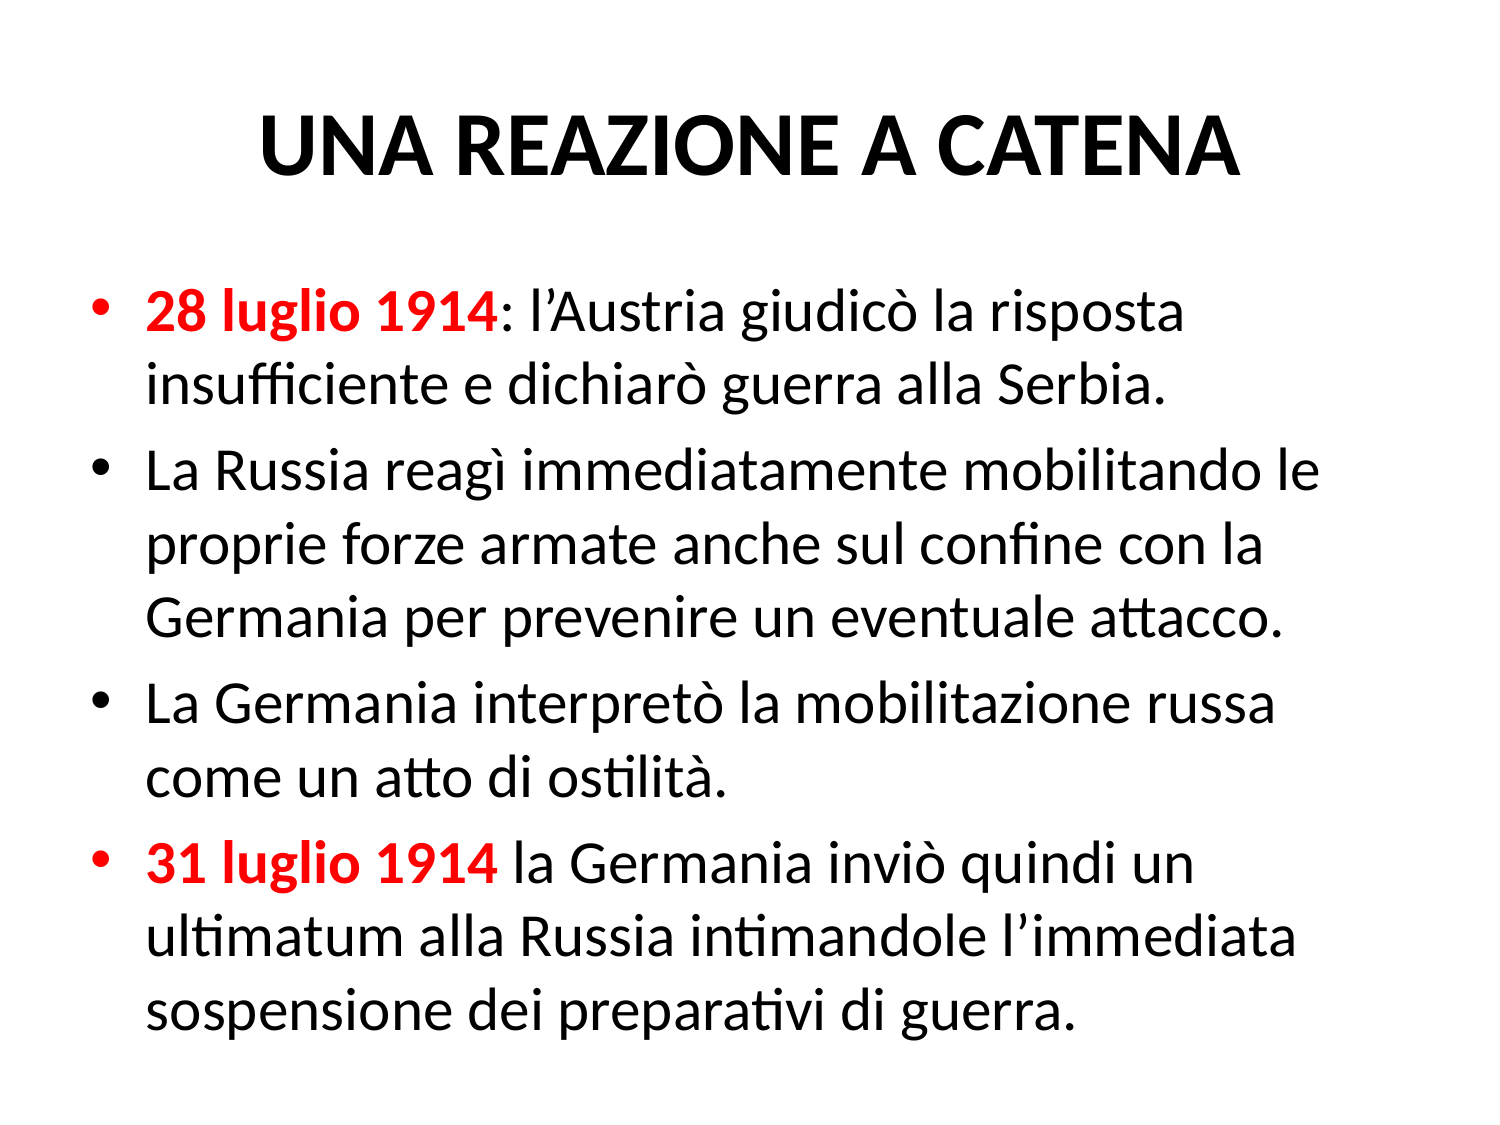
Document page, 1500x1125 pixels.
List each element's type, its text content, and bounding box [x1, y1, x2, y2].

title UNA REAZIONE A CATENA [75, 45, 1425, 233]
list 28 luglio 1914: l’Austria giudicò la risposta insufficiente e dichiarò guerra alla Serbia. La Russia reagì immediatamente mobilitando le proprie forze armate anche sul confine con la Germania per prevenire un eventuale attacco. La Germania interpretò la mobilitazione russa come un atto di ostilità. 31 luglio 1914 la Germania inviò quindi un ultimatum alla Russia intimandole l’immediata sospensione dei preparativi di guerra. [75, 262, 1425, 1059]
